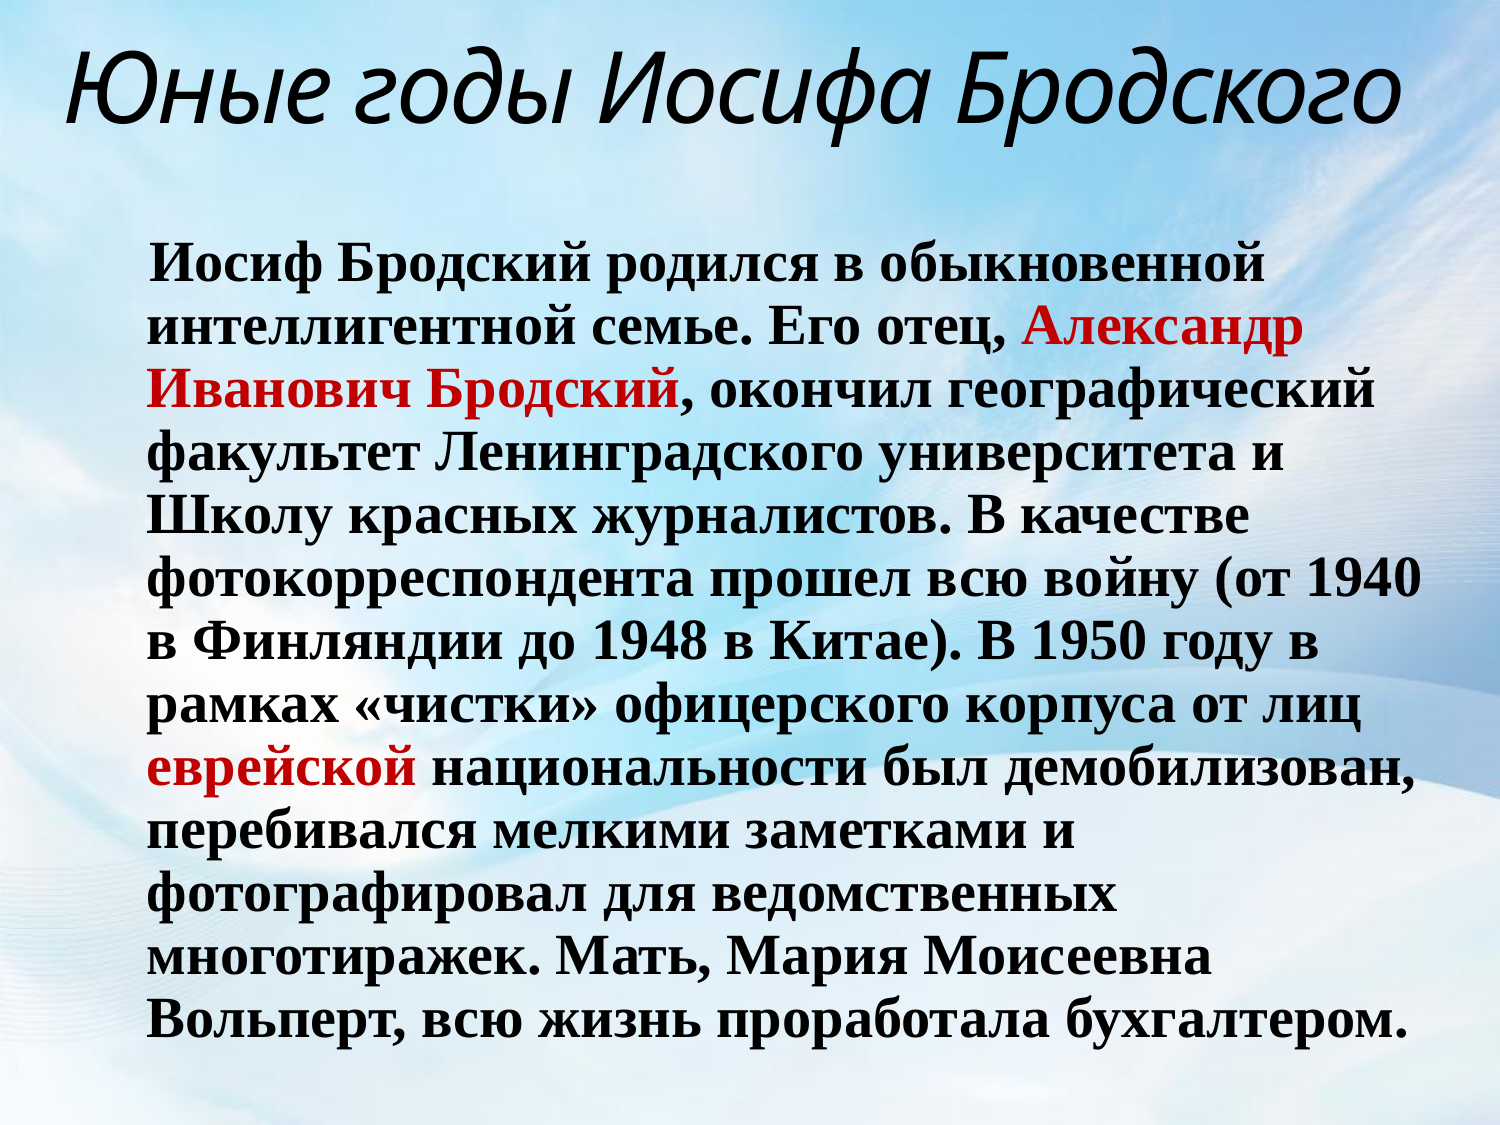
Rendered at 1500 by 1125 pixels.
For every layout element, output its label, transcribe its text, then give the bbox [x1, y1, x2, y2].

list Иосиф Бродский родился в обыкновенной интеллигентной семье. Его отец, Александр Иванович Бродский, окончил географический факультет Ленинградского университета и Школу красных журналистов. В качестве фотокорреспондента прошел всю войну (от 1940 в Финляндии до 1948 в Китае). В 1950 году в рамках «чистки» офицерского корпуса от лиц еврейской национальности был демобилизован, перебивался мелкими заметками и фотографировал для ведомственных многотиражек. Мать, Мария Моисеевна Вольперт, всю жизнь проработала бухгалтером. [62, 231, 1438, 1125]
title Юные годы Иосифа Бродского [62, 37, 1438, 231]
picture [0, 0, 1500, 1125]
